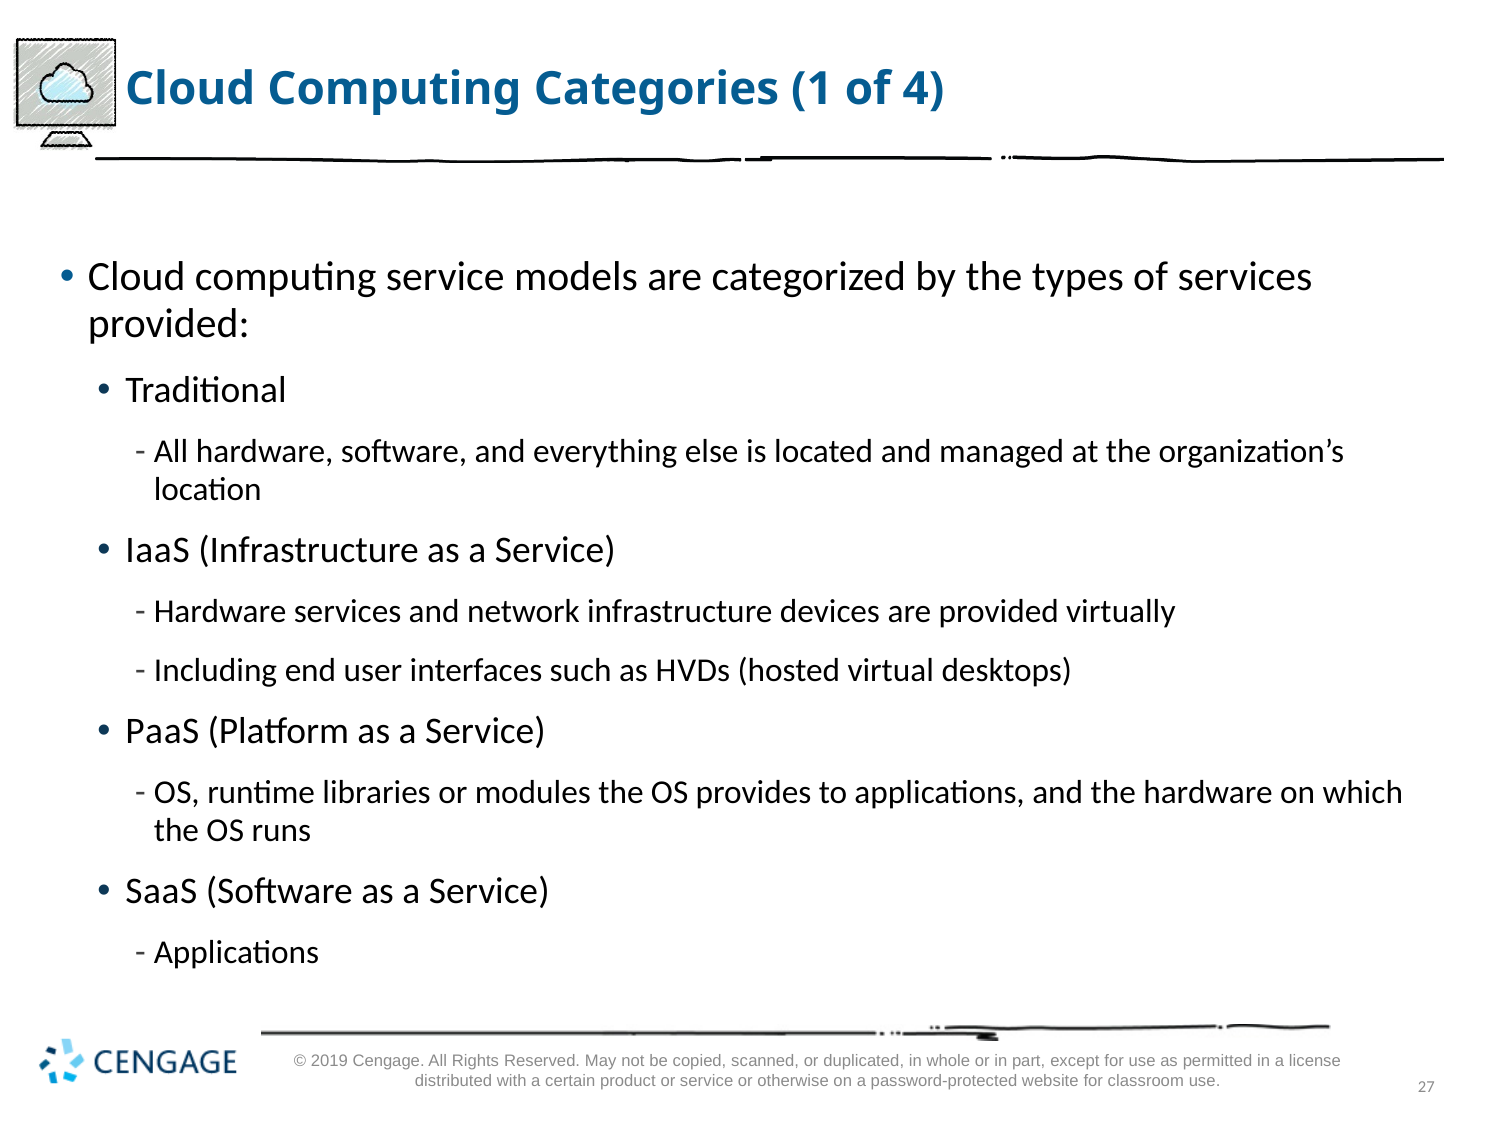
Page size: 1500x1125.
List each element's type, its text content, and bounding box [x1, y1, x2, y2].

list Cloud computing service models are categorized by the types of services provided: Traditional All hardware, software, and everything else is located and managed at the organization’s location I a a S (Infrastructure as a Service) Hardware services and network infrastructure devices are provided virtually Including end user interfaces such as H V Ds (hosted virtual desktops) P a a S (Platform as a Service) O S, runtime libraries or modules the OS provides to applications, and the hardware on which the O S runs S a a S (Software as a Service) Applications [59, 252, 1441, 979]
picture [95, 155, 1444, 163]
title Cloud Computing Categories (1 of 4) [125, 66, 1442, 116]
picture [19, 1025, 249, 1096]
footer © 2019 Cengage. All Rights Reserved. May not be copied, scanned, or duplicated, in whole or in part, except for use as permitted in a license distributed with a certain product or service or otherwise on a password-protected website for classroom use. [262, 1050, 1375, 1091]
picture [261, 1024, 1331, 1041]
picture [13, 36, 117, 151]
